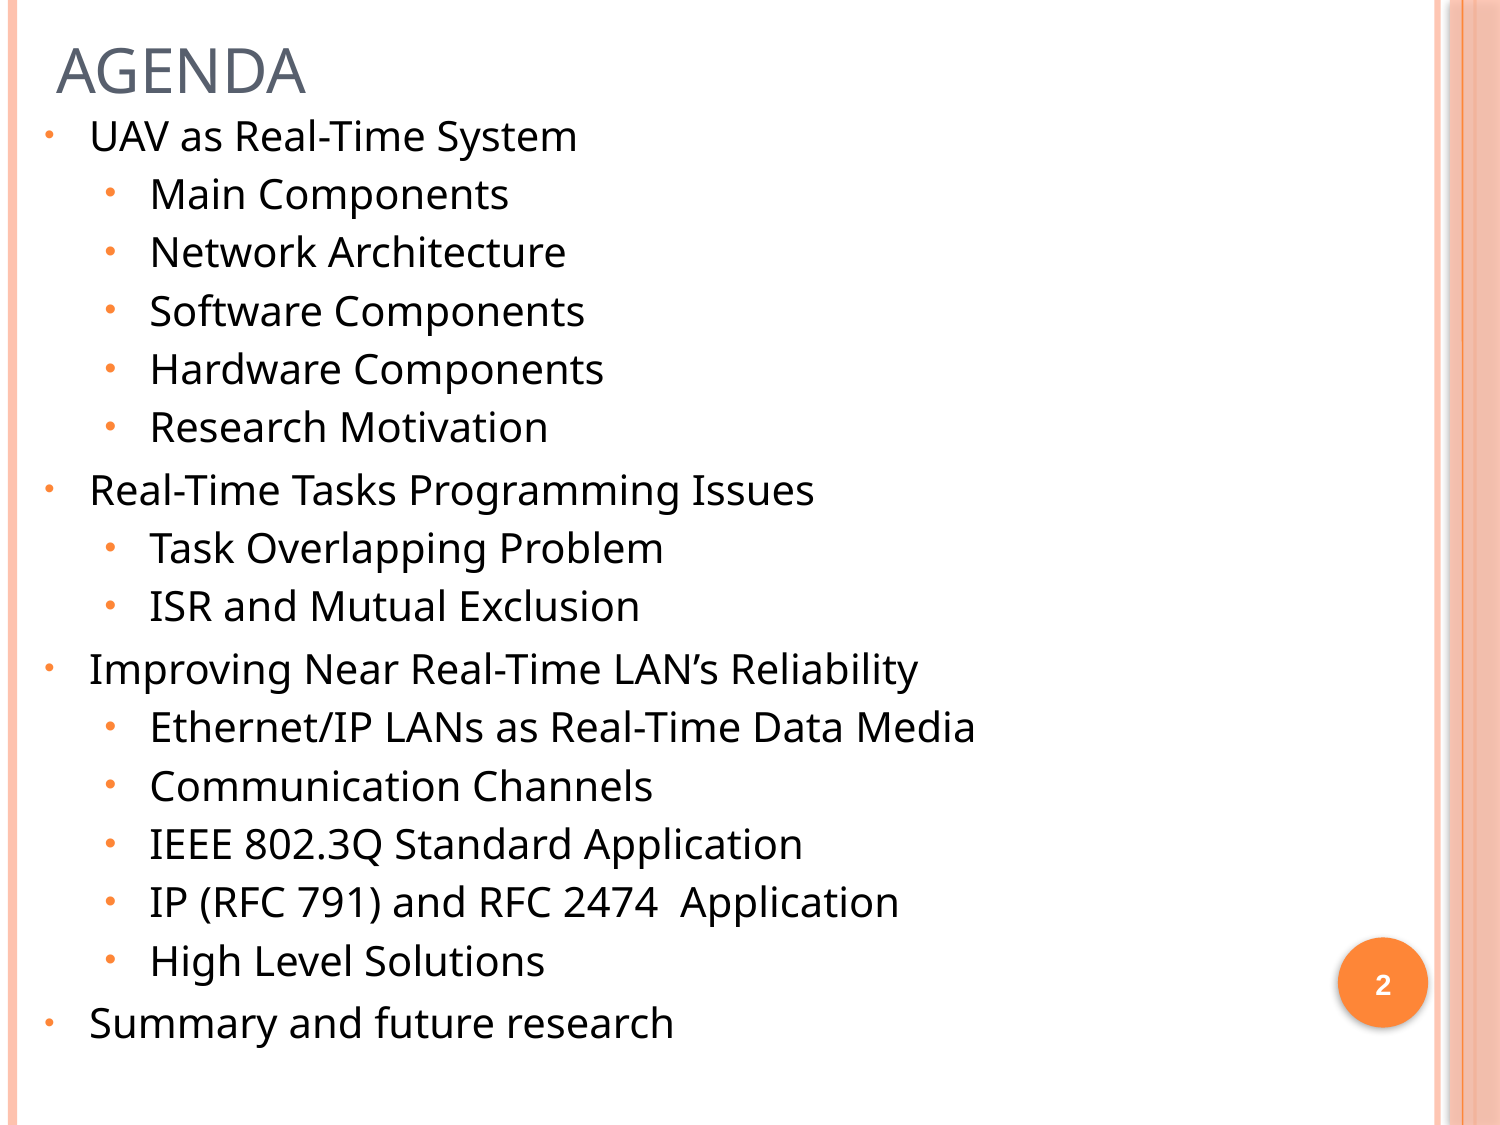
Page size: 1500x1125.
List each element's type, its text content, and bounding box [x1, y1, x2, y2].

title Agenda [41, 19, 1459, 114]
list UAV as Real-Time System Main Components Network Architecture Software Components Hardware Components Research Motivation Real-Time Tasks Programming Issues Task Overlapping Problem ISR and Mutual Exclusion Improving Near Real-Time LAN’s Reliability Ethernet/IP LANs as Real-Time Data Media Communication Channels IEEE 802.3Q Standard Application IP (RFC 791) and RFC 2474 Application High Level Solutions Summary and future research [29, 101, 1396, 1094]
slide_number 2 [1333, 940, 1434, 1026]
